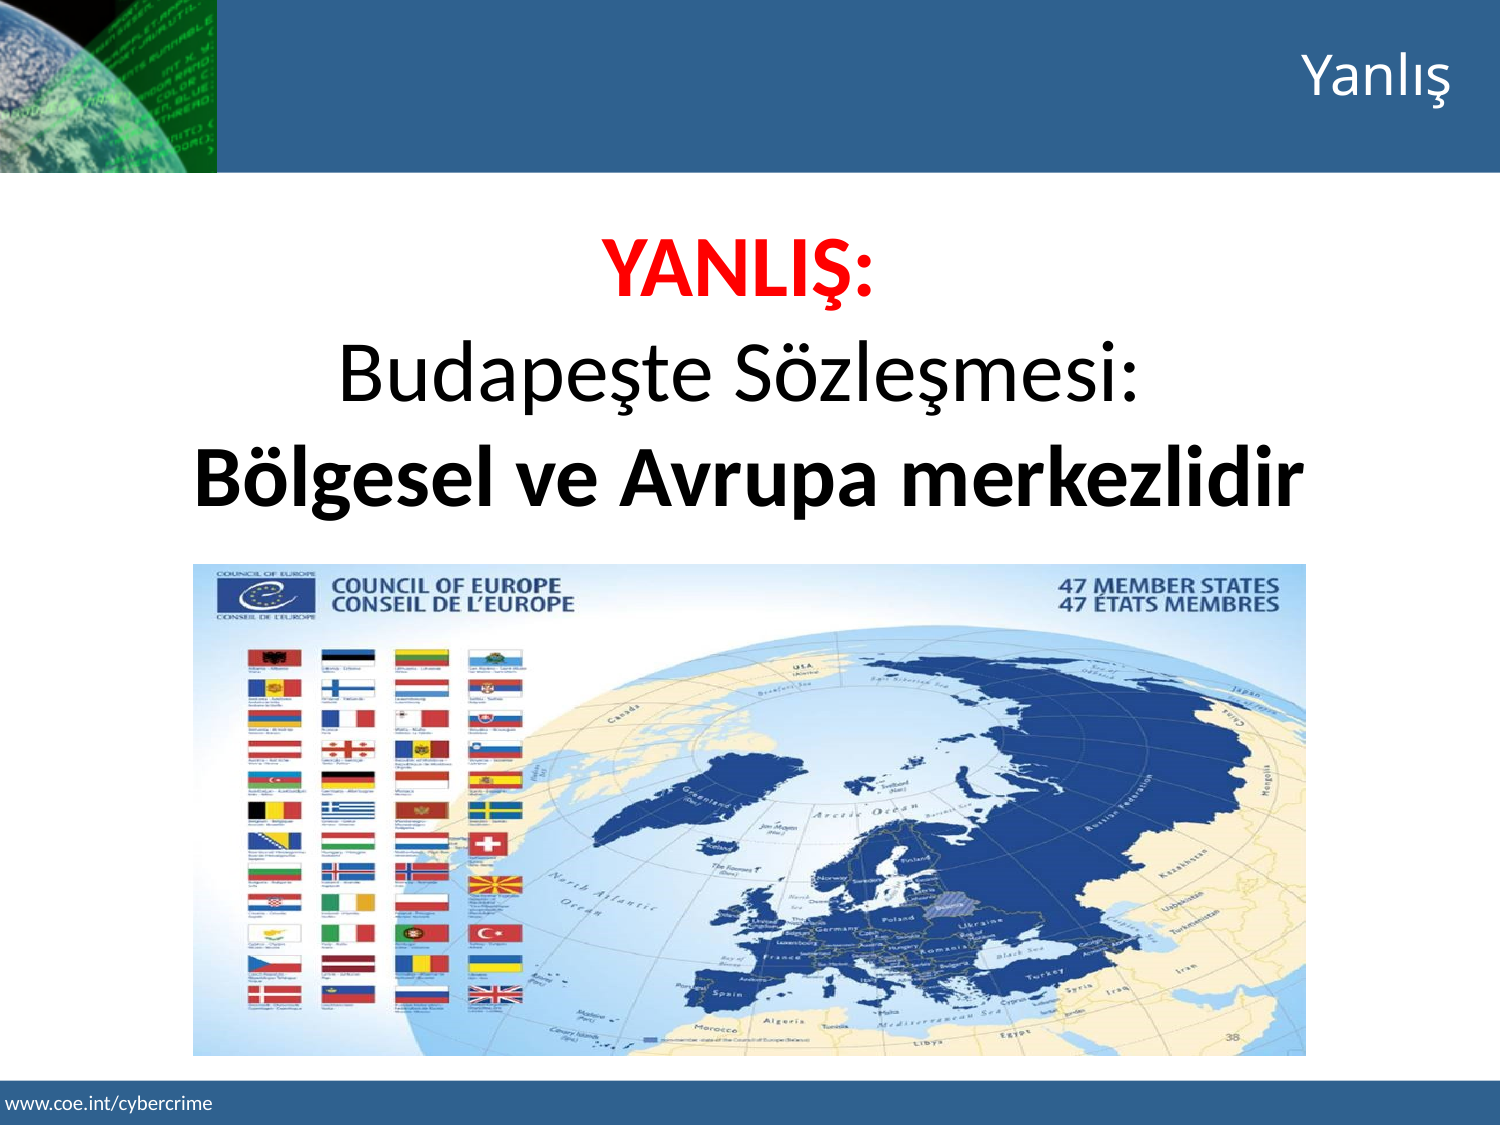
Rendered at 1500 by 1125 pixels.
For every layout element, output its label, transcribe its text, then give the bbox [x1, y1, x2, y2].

text_box Yanlış [230, 31, 1483, 114]
picture [193, 564, 1306, 1056]
picture [0, 0, 217, 173]
text_box YANLIŞ: Budapeşte Sözleşmesi: Bölgesel ve Avrupa merkezlidir [41, 202, 1459, 532]
